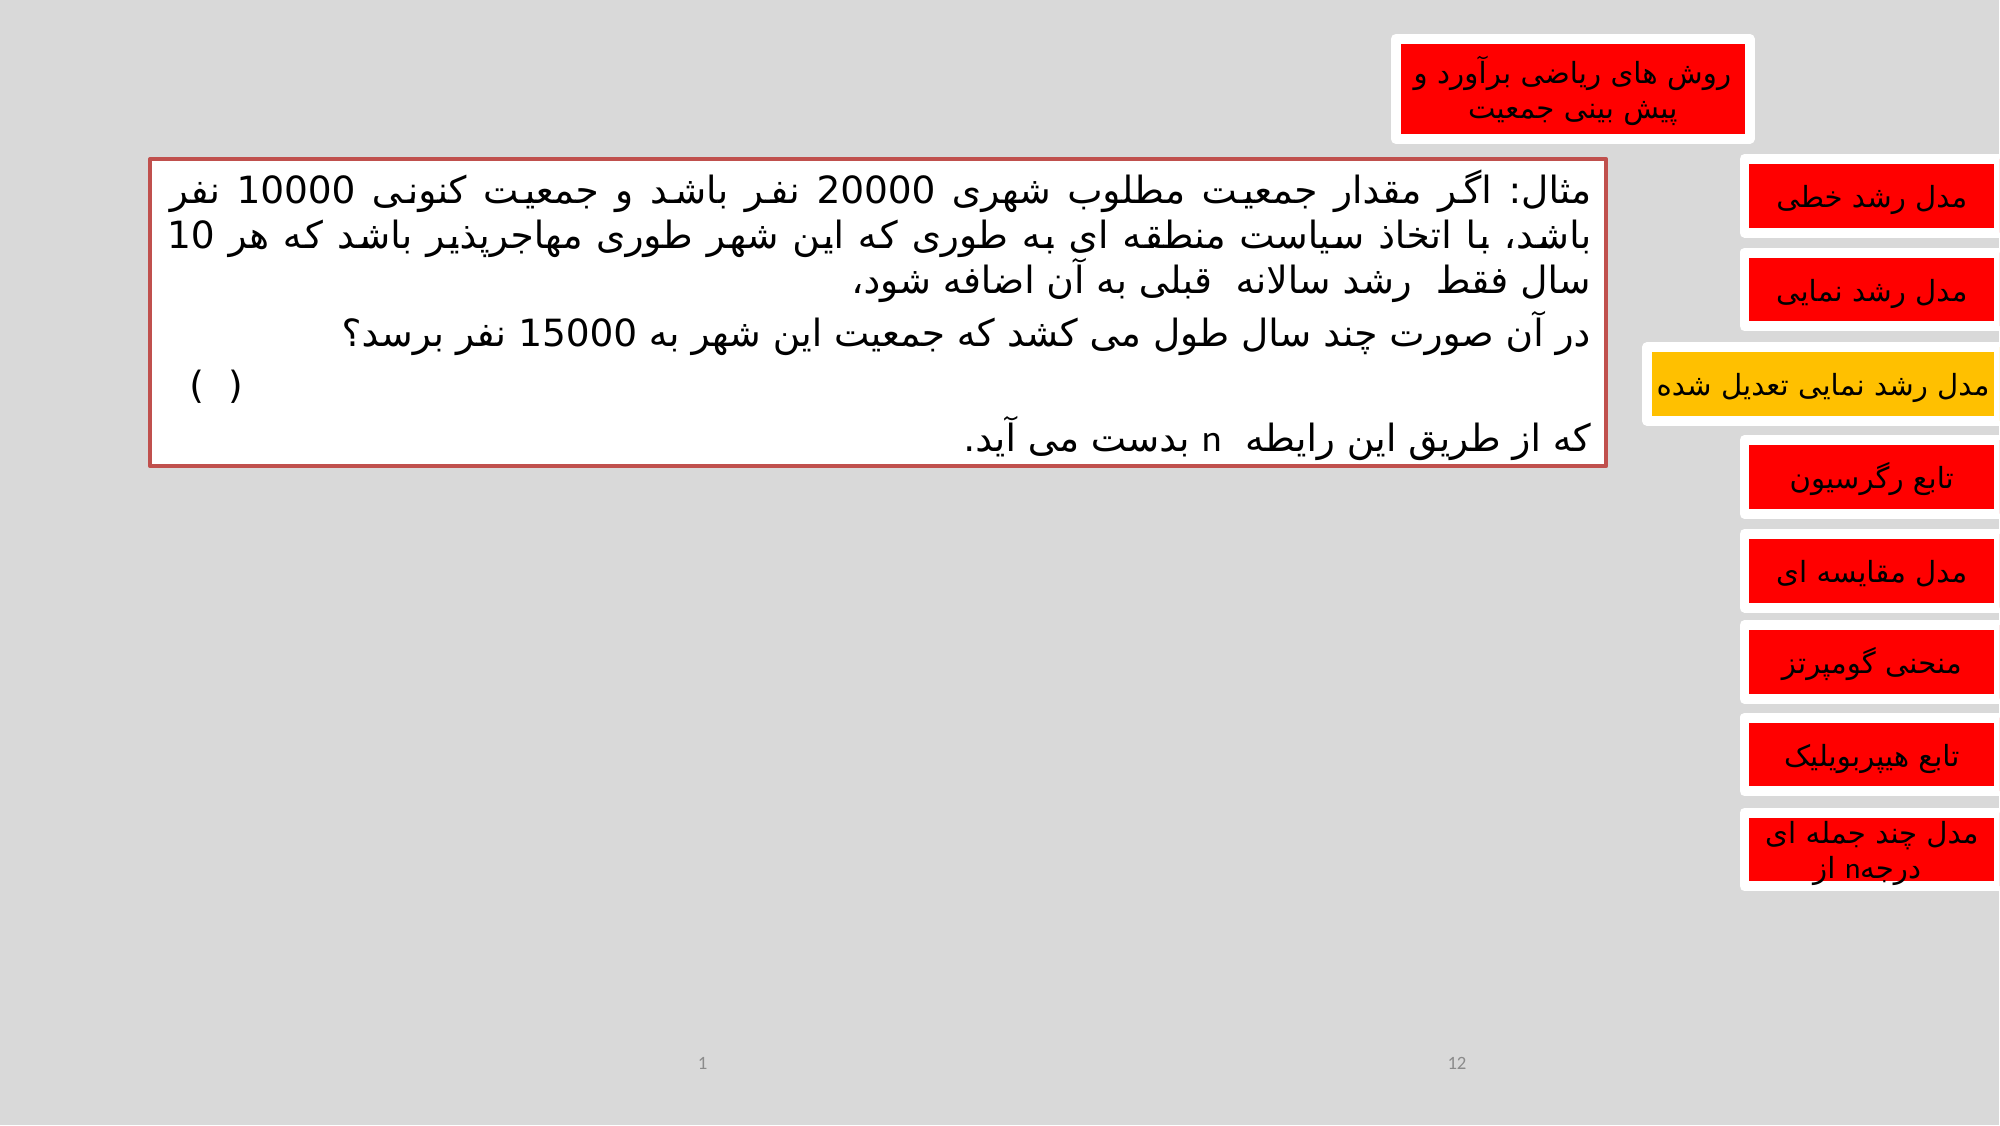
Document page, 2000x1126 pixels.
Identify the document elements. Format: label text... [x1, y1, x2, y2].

text_box مدل رشد خطی [1742, 157, 2000, 235]
text_box تابع رگرسیون [1742, 438, 2000, 516]
text_box تابع هیپربویلیک [1742, 715, 2000, 793]
text_box روش های ریاضی برآورد و پیش بینی جمعیت [1394, 37, 1752, 141]
text_box منحنی گومپرتز [1742, 623, 2000, 701]
text_box مدل رشد نمایی [1742, 250, 2000, 328]
footer 1 [683, 1042, 1317, 1103]
slide_number 12 [1432, 1042, 1900, 1103]
text_box مدل چند جمله ای از nدرجه [1742, 811, 2000, 888]
text_box مدل مقایسه ای [1742, 532, 2000, 610]
text_box مدل رشد نمایی تعدیل شده [1645, 345, 2000, 423]
